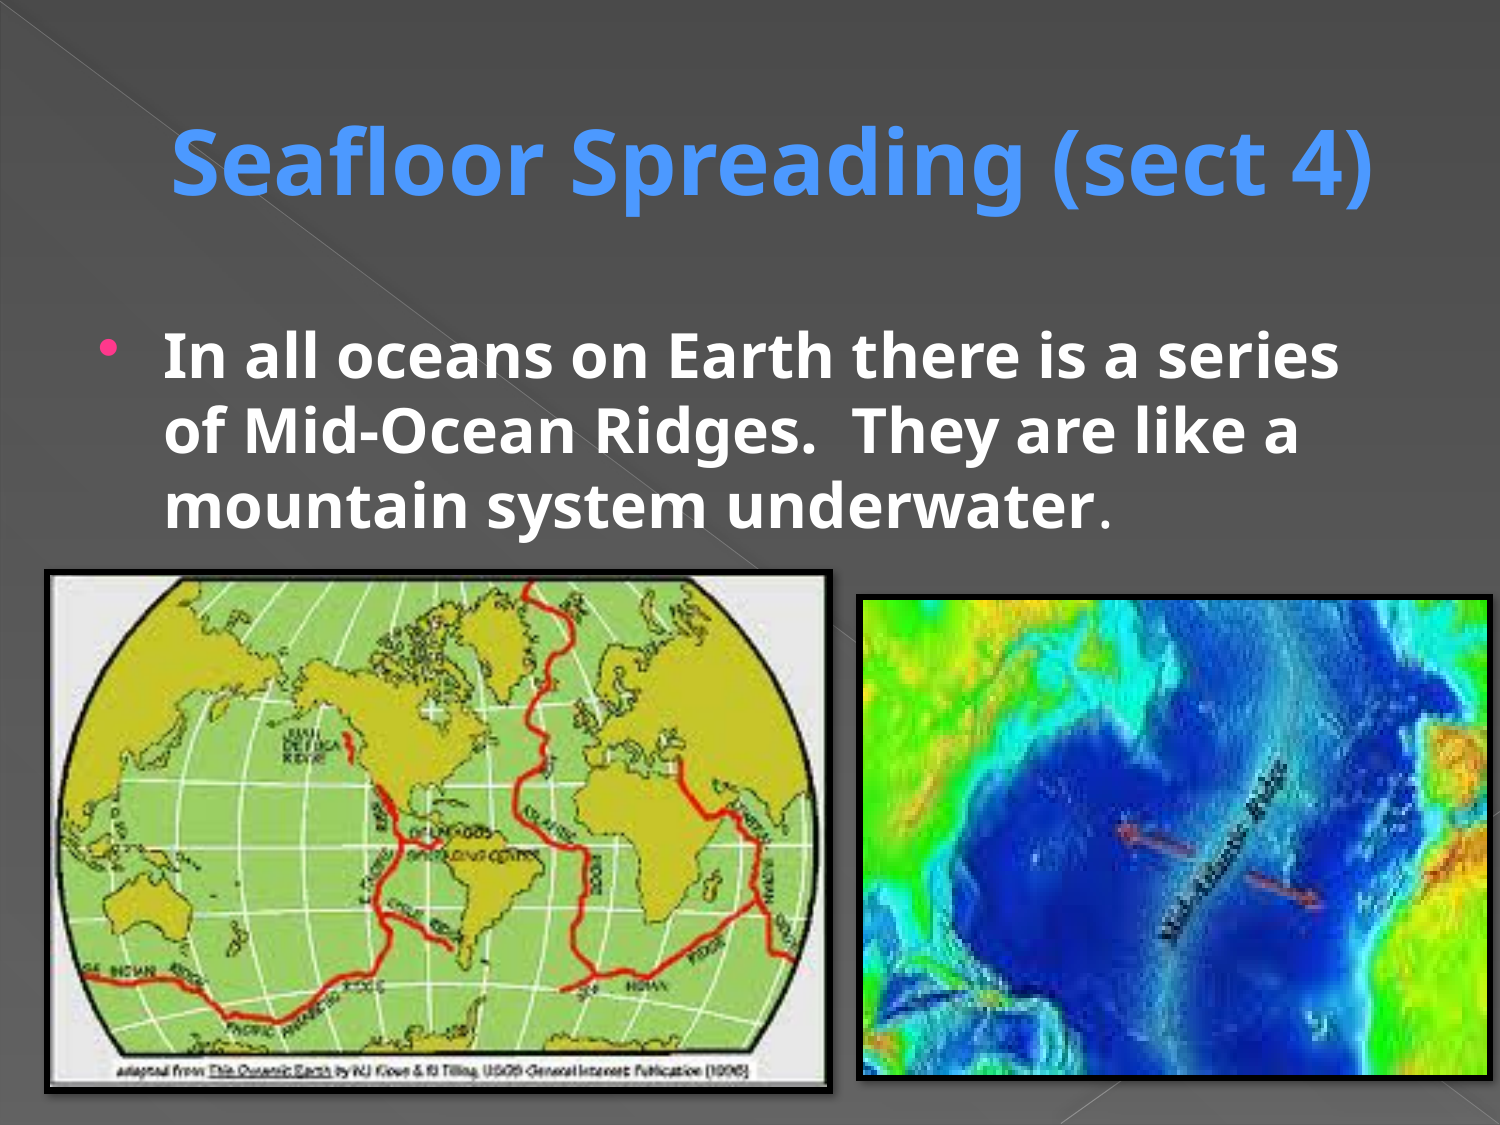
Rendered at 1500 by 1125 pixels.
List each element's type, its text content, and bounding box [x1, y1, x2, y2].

picture [49, 574, 828, 1088]
picture [862, 599, 1488, 1076]
list In all oceans on Earth there is a series of Mid-Ocean Ridges. They are like a mountain system underwater. [75, 308, 1425, 1059]
title Seafloor Spreading (sect 4) [75, 43, 1425, 274]
